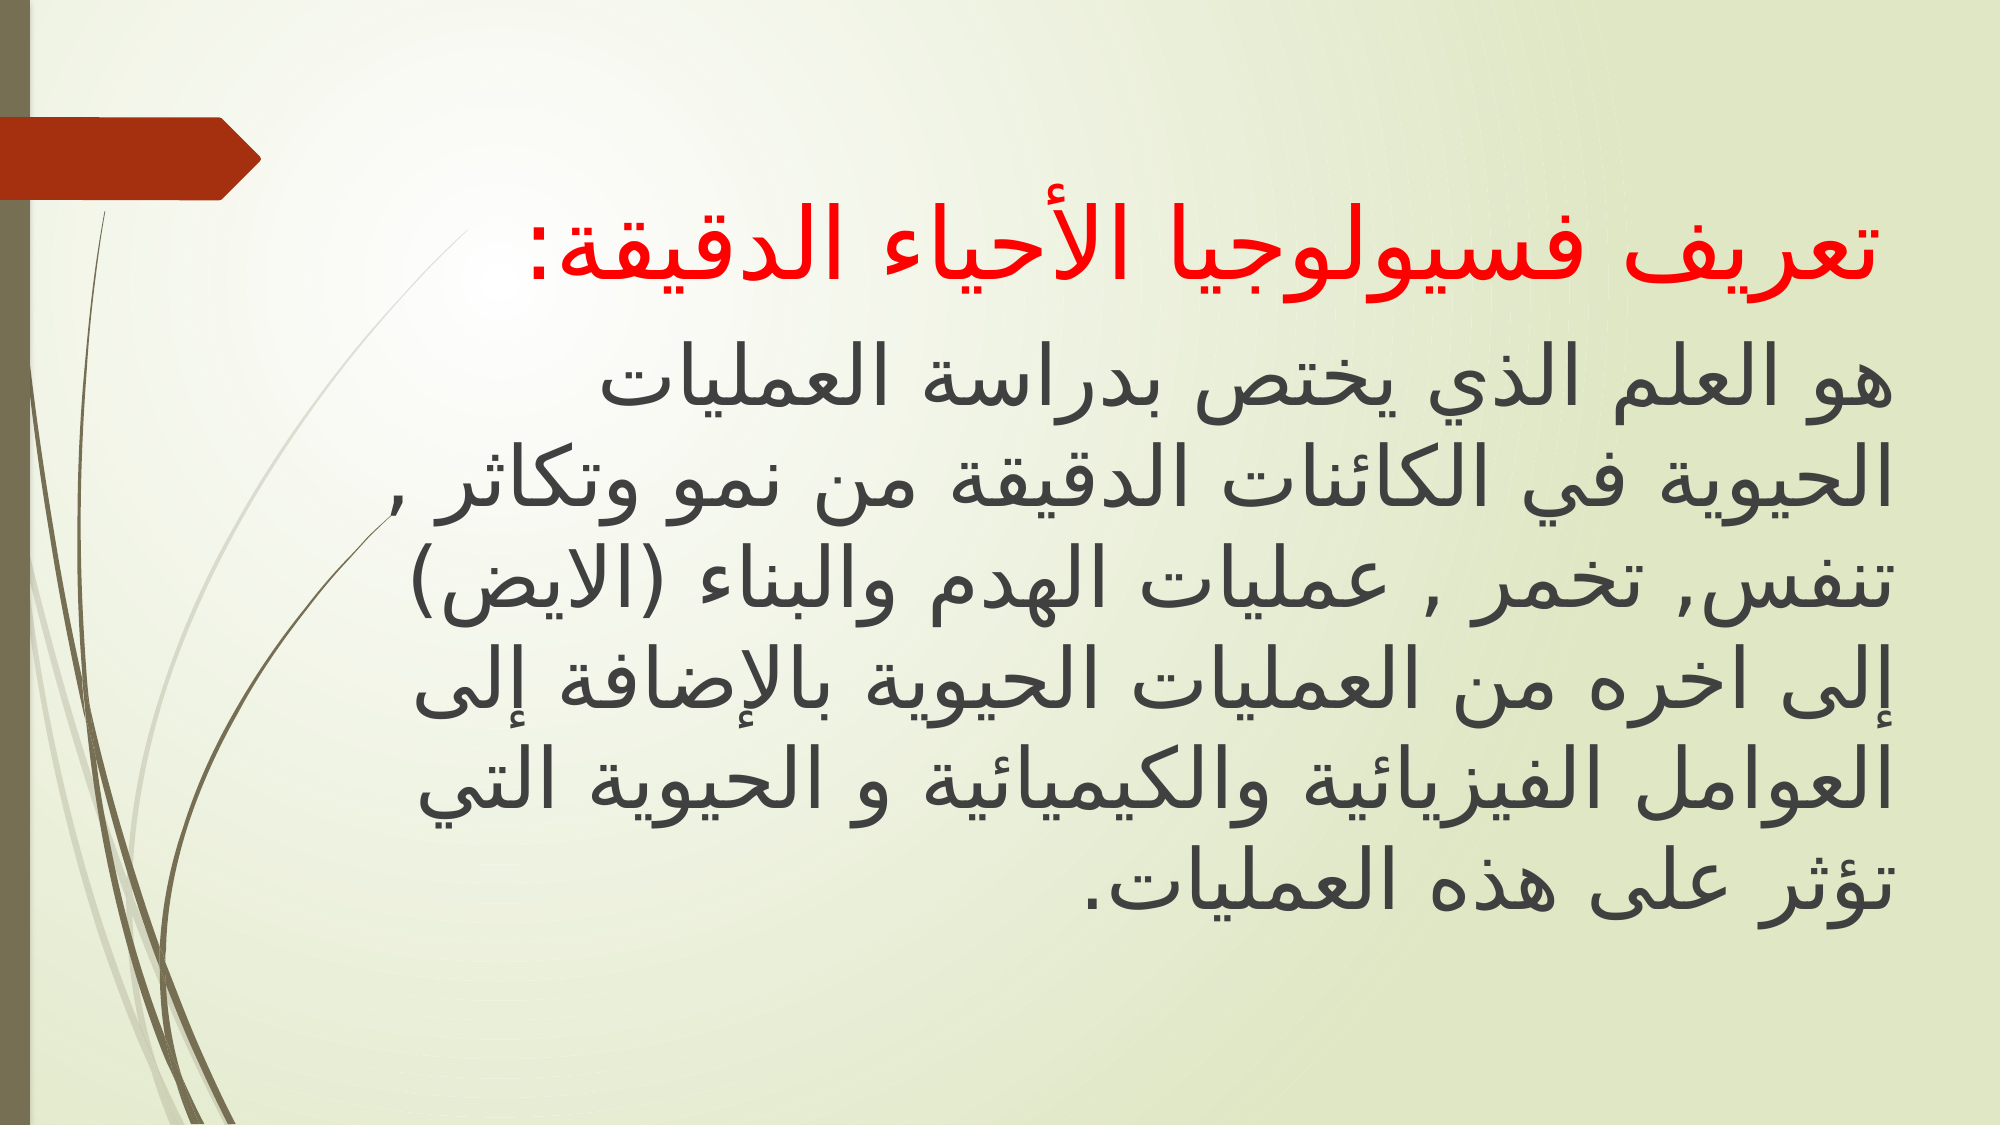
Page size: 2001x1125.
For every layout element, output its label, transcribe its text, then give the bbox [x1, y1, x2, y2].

title تعريف فسيولوجيا الأحياء الدقيقة: [437, 171, 1900, 314]
list هو العلم الذي يختص بدراسة العمليات الحيوية في الكائنات الدقيقة من نمو وتكاثر , تنفس, تخمر , عمليات الهدم والبناء (الايض) إلى اخره من العمليات الحيوية بالإضافة إلى العوامل الفيزيائية والكيميائية و الحيوية التي تؤثر على هذه العمليات. [327, 314, 1914, 935]
